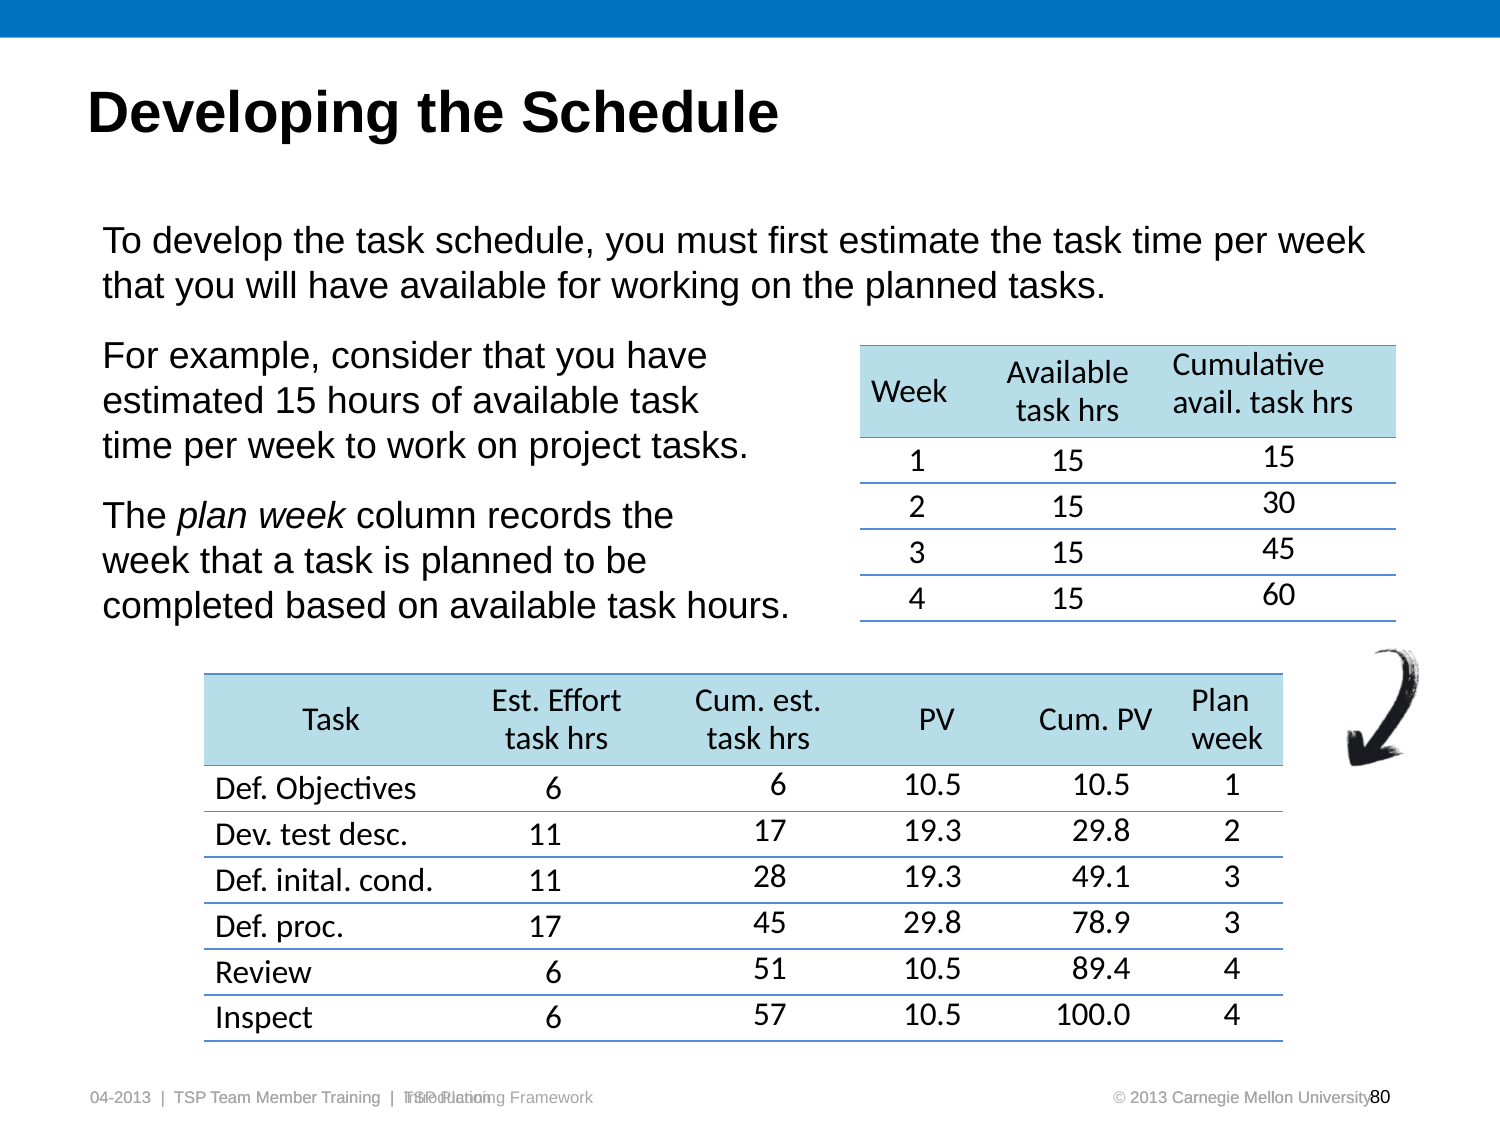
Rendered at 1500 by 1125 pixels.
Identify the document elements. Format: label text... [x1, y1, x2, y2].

picture [1340, 646, 1418, 656]
table_cell 4 [1180, 996, 1283, 1040]
table_cell 60 [1162, 576, 1396, 620]
table_cell 6 [655, 766, 862, 811]
table_cell 15 [1162, 438, 1396, 482]
table_cell 100.0 [1012, 996, 1180, 1040]
table_cell 19.3 [862, 812, 1012, 856]
table_cell 6 [459, 766, 655, 811]
table_cell 10.5 [862, 766, 1012, 811]
table_header Available task hrs [974, 346, 1162, 437]
table_cell 3 [1180, 858, 1283, 902]
table_header Est. Effort task hrs [459, 675, 655, 765]
table_cell 51 [655, 950, 862, 994]
table_cell Dev. test desc. [204, 812, 459, 856]
table_cell 17 [459, 904, 655, 948]
table_cell 6 [459, 950, 655, 994]
table_cell 78.9 [1012, 904, 1180, 948]
table_cell Inspect [204, 996, 459, 1040]
table_cell 11 [459, 858, 655, 902]
table_cell 30 [1162, 484, 1396, 528]
table_cell 10.5 [862, 996, 1012, 1040]
table_cell Def. Objectives [204, 766, 459, 811]
table_cell 45 [1162, 530, 1396, 574]
table_cell 29.8 [862, 904, 1012, 948]
table_cell 10.5 [1012, 766, 1180, 811]
table_cell 2 [860, 484, 974, 528]
table_cell 89.4 [1012, 950, 1180, 994]
text_box To develop the task schedule, you must first estimate the task time per week that you will have available for working on the planned tasks. For example, consider that you have estimated 15 hours of available task time per week to work on project tasks. The plan week column records the week that a task is planned to be completed based on available task hours. [87, 208, 1400, 749]
table_header Plan week [1180, 675, 1283, 765]
table_header Cumulative avail. task hrs [1162, 346, 1396, 437]
table_cell 1 [860, 438, 974, 482]
table_cell 57 [655, 996, 862, 1040]
table_cell 1 [1180, 766, 1283, 811]
table_cell 3 [860, 530, 974, 574]
table_cell 2 [1180, 812, 1283, 856]
table_cell 15 [974, 530, 1162, 574]
table_cell 29.8 [1012, 812, 1180, 856]
table_cell 15 [974, 576, 1162, 620]
picture [1340, 761, 1418, 770]
table_cell 4 [860, 576, 974, 620]
table_cell 4 [1180, 950, 1283, 994]
table_header Task [204, 675, 459, 765]
table_cell 10.5 [862, 950, 1012, 994]
table_cell 45 [655, 904, 862, 948]
table_header Cum. PV [1012, 675, 1180, 765]
table_cell 15 [974, 484, 1162, 528]
table_cell 15 [974, 438, 1162, 482]
table_cell 17 [655, 812, 862, 856]
table_cell 11 [459, 812, 655, 856]
title Developing the Schedule [87, 87, 1439, 226]
table_header Week [860, 346, 974, 437]
table_header PV [862, 675, 1012, 765]
table_cell 49.1 [1012, 858, 1180, 902]
table_cell 19.3 [862, 858, 1012, 902]
table_header Cum. est. task hrs [655, 675, 862, 765]
table_cell 3 [1180, 904, 1283, 948]
table_cell Review [204, 950, 459, 994]
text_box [1313, 656, 1452, 761]
table_cell 28 [655, 858, 862, 902]
table_cell Def. inital. cond. [204, 858, 459, 902]
table_cell 6 [459, 996, 655, 1040]
table_cell Def. proc. [204, 904, 459, 948]
